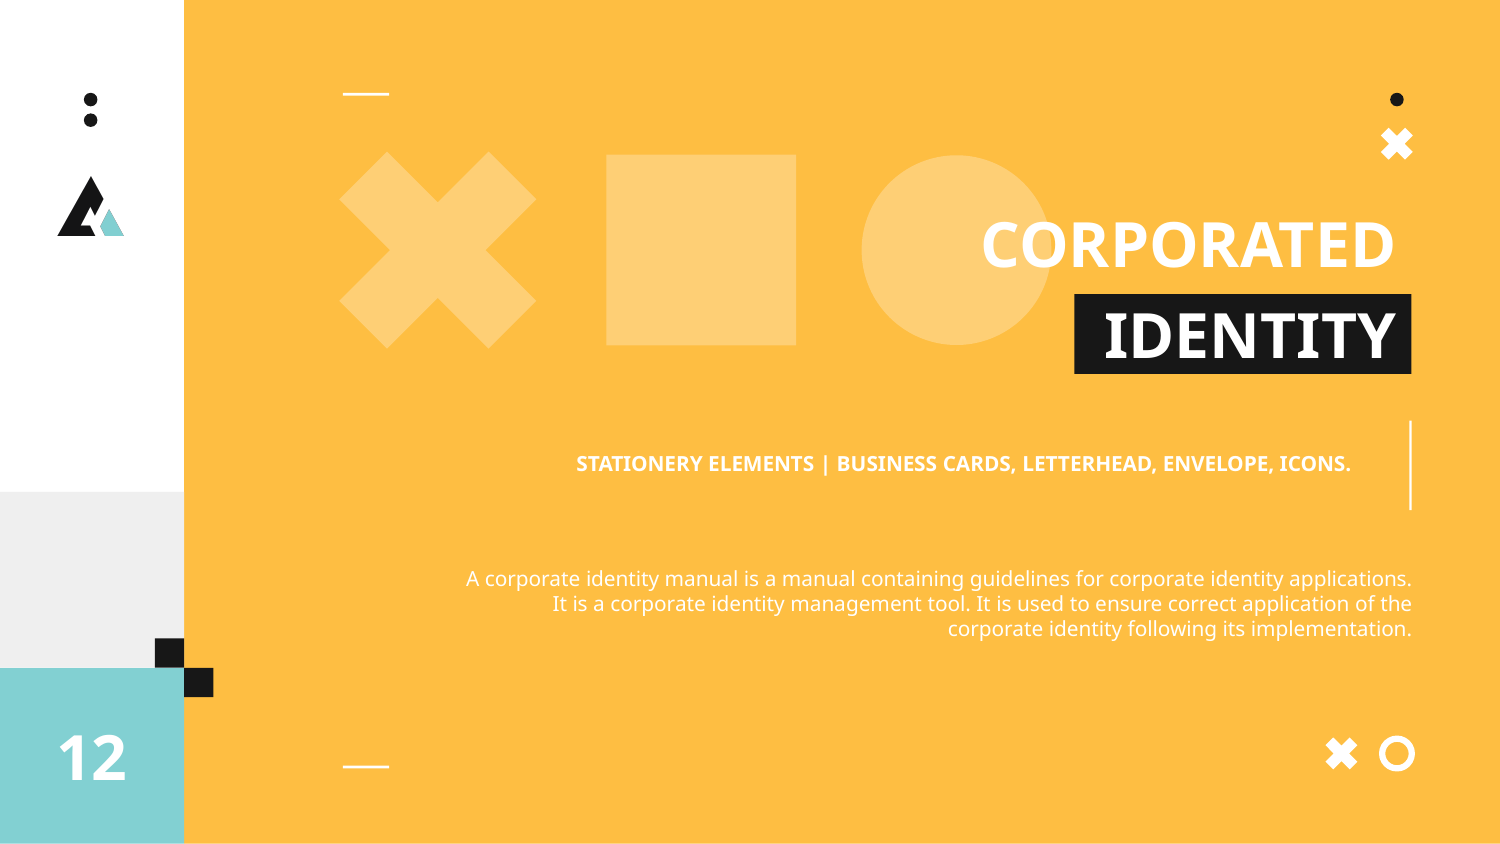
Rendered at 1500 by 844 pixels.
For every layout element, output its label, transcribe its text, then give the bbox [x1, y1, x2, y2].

text_box [83, 92, 98, 107]
text_box IDENTITY [1074, 294, 1412, 374]
text_box [0, 491, 185, 668]
picture [57, 176, 125, 236]
text_box [1380, 127, 1413, 160]
text_box CORPORATED [1039, 202, 1412, 283]
text_box [184, 667, 214, 698]
text_box STATIONERY ELEMENTS | BUSINESS CARDS, LETTERHEAD, ENVELOPE, ICONS. [387, 412, 1372, 514]
text_box [861, 155, 1052, 346]
text_box 12 [31, 715, 154, 796]
text_box [606, 154, 797, 346]
text_box [184, 0, 1500, 844]
text_box [0, 668, 185, 844]
text_box [1390, 92, 1404, 107]
text_box [1382, 738, 1412, 769]
text_box [154, 638, 185, 668]
text_box [339, 151, 537, 349]
text_box A corporate identity manual is a manual containing guidelines for corporate identity applications. It is a corporate identity management tool. It is used to ensure correct application of the corporate identity following its implementation. [442, 551, 1428, 654]
text_box [342, 92, 390, 96]
text_box [83, 113, 98, 127]
text_box [342, 765, 390, 769]
text_box [1325, 737, 1358, 770]
